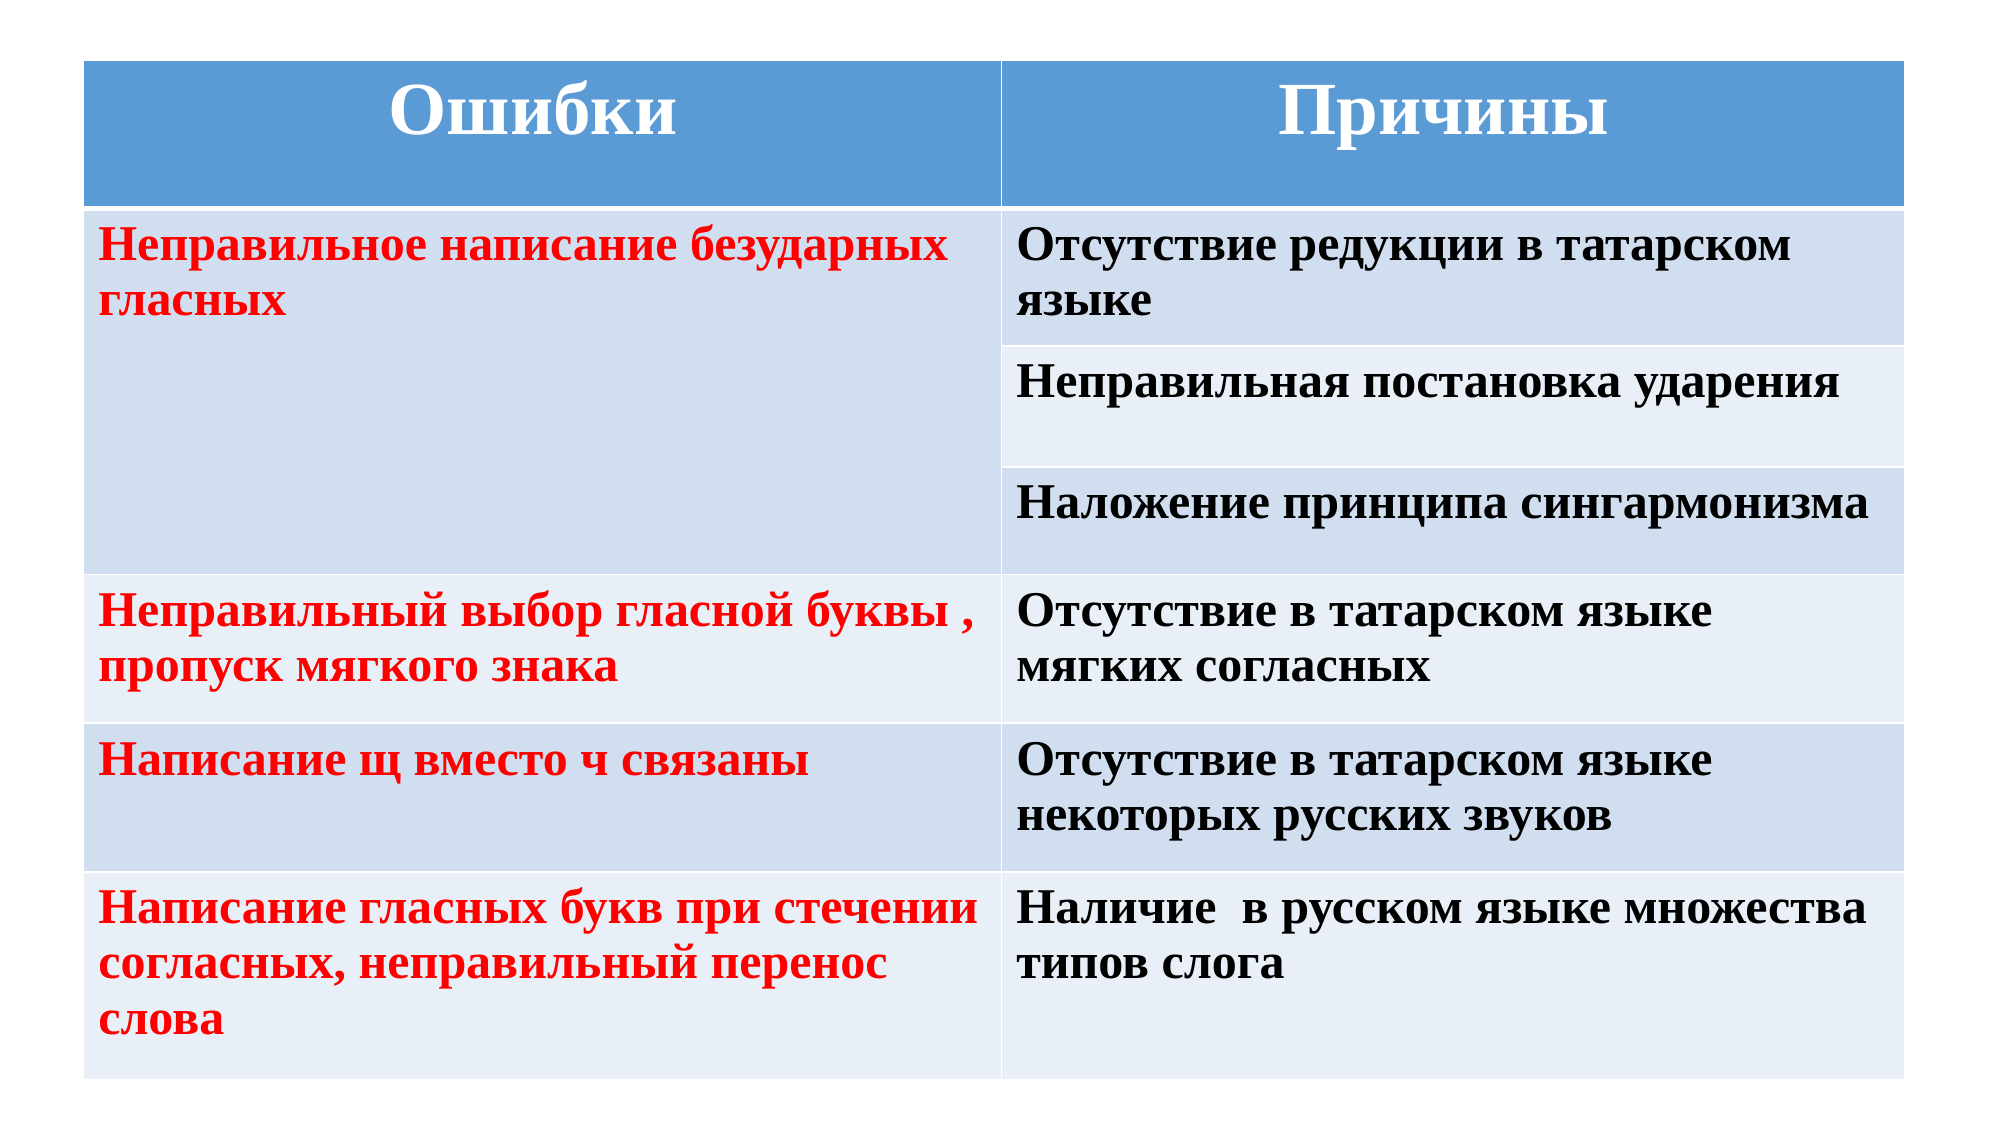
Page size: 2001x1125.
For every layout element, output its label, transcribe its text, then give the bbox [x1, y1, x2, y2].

table_header Ошибки [84, 61, 1001, 206]
table_cell Неправильное написание безударных гласных [84, 211, 1001, 574]
table_cell Наличие в русском языке множества типов слога [1002, 873, 1904, 1079]
table_cell Отсутствие в татарском языке некоторых русских звуков [1002, 724, 1904, 871]
table_cell Отсутствие в татарском языке мягких согласных [1002, 575, 1904, 722]
table_cell Отсутствие редукции в татарском языке [1002, 211, 1904, 345]
table_cell Написание гласных букв при стечении согласных, неправильный перенос слова [84, 873, 1001, 1079]
table_cell Наложение принципа сингармонизма [1002, 468, 1904, 574]
table_cell Написание щ вместо ч связаны [84, 724, 1001, 871]
table_cell Неправильная постановка ударения [1002, 347, 1904, 466]
table_cell Неправильный выбор гласной буквы , пропуск мягкого знака [84, 575, 1001, 722]
table_header Причины [1002, 61, 1904, 206]
